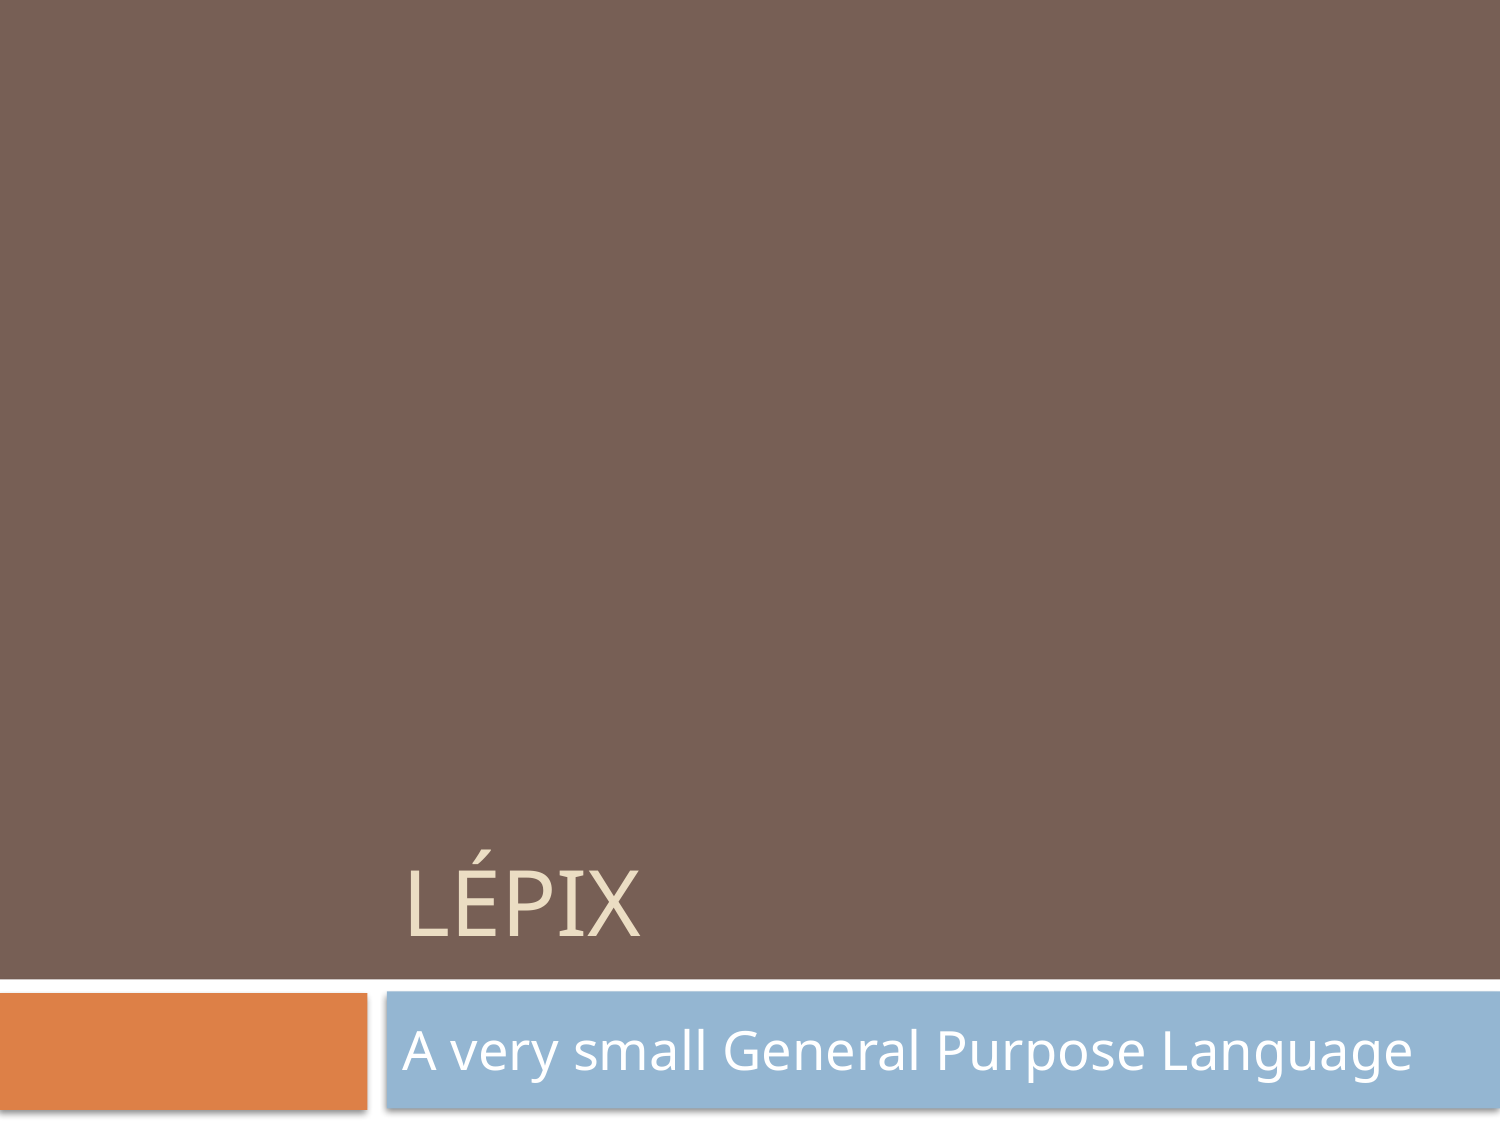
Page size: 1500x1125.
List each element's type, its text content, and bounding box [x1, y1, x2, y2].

title LéPiX [387, 662, 1450, 963]
subtitle A very small General Purpose Language [387, 992, 1488, 1105]
